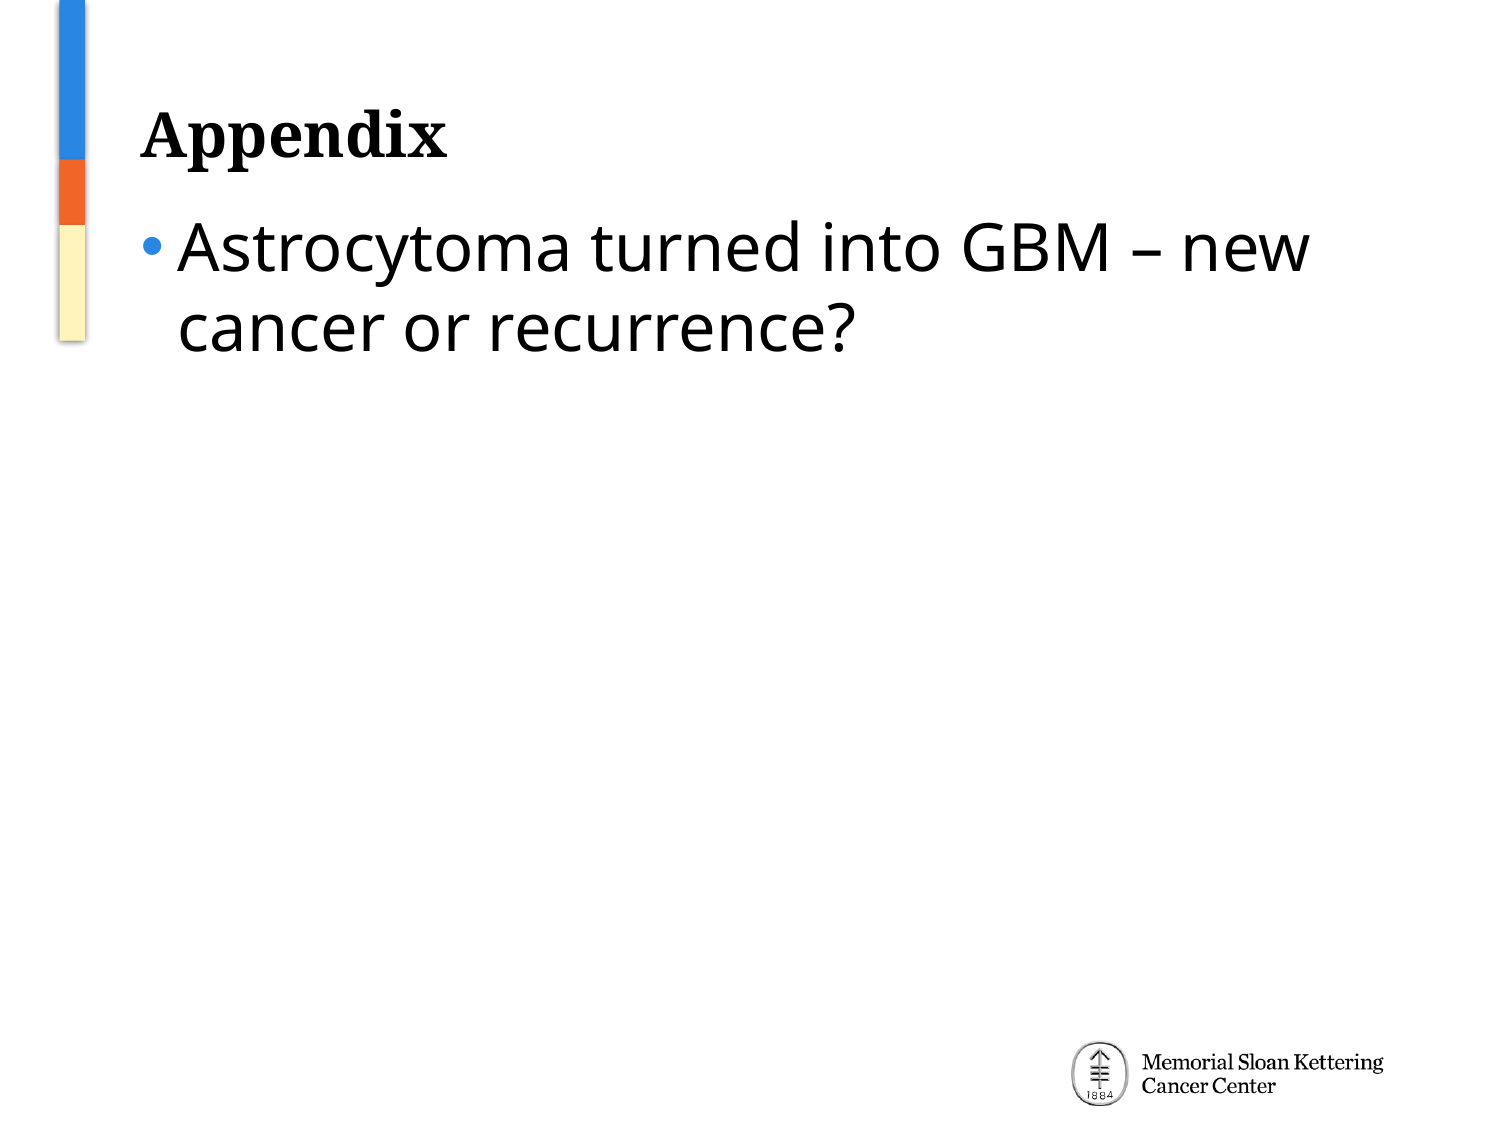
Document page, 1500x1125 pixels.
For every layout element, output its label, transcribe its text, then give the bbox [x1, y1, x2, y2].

title Appendix [125, 48, 1386, 178]
list Astrocytoma turned into GBM – new cancer or recurrence? [125, 197, 1386, 940]
